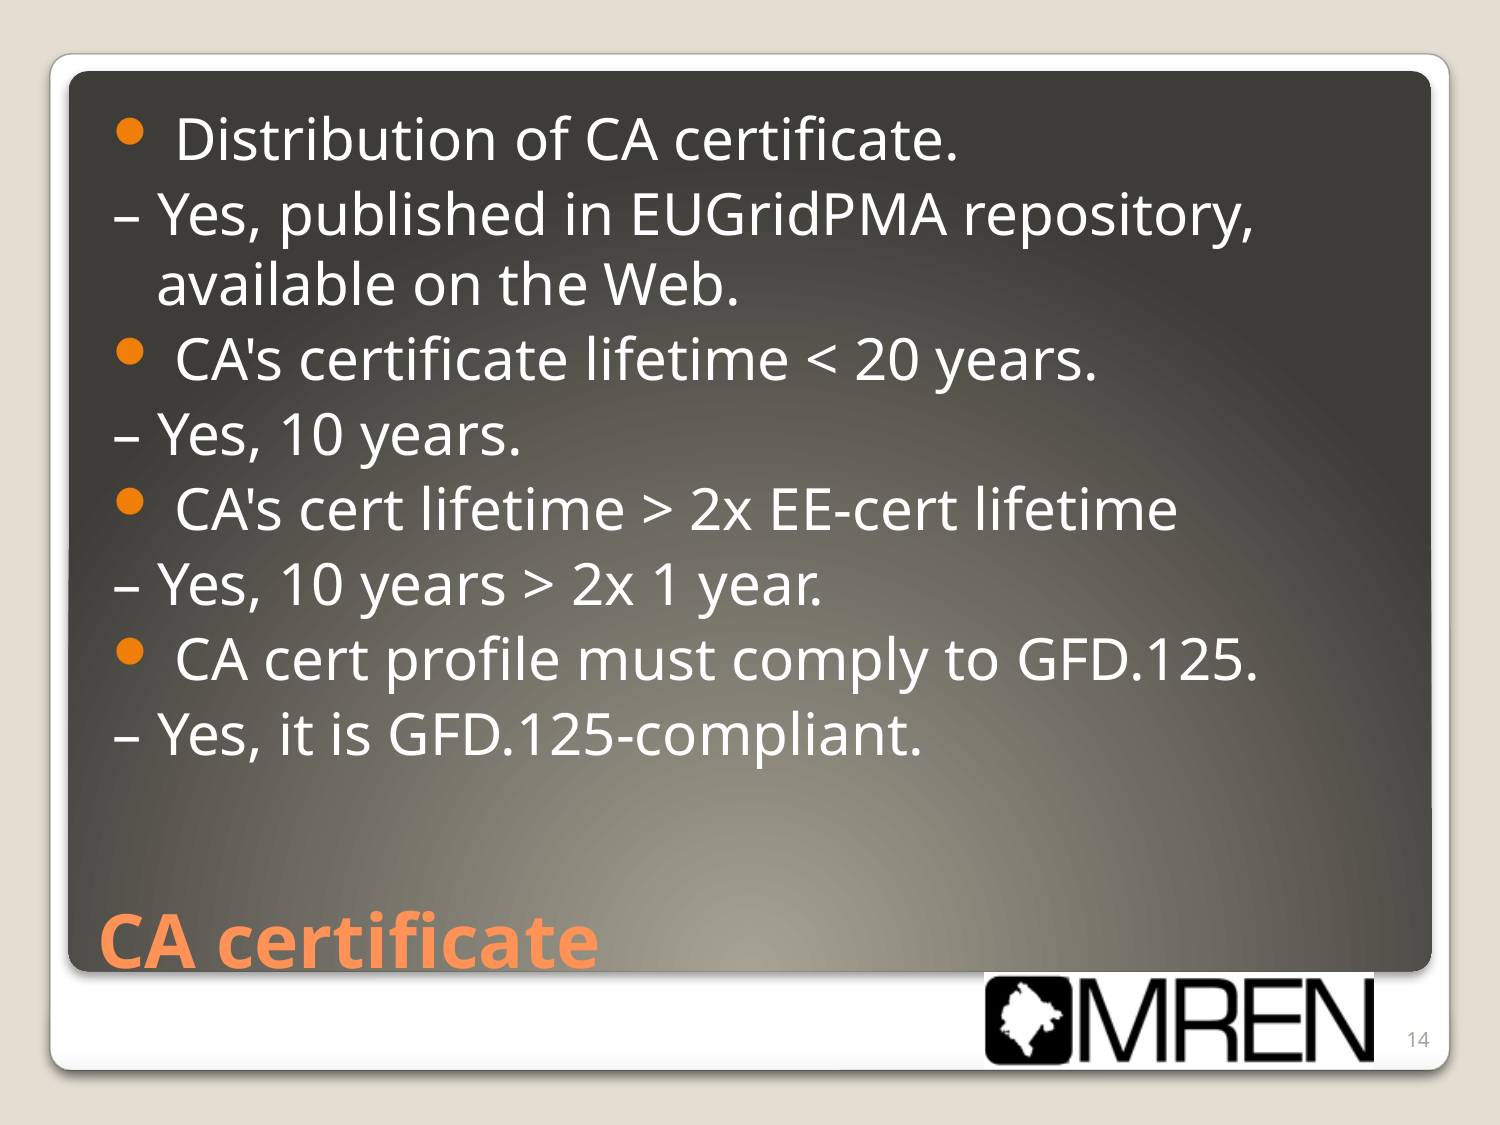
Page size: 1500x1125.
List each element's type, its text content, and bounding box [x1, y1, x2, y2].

slide_number 14 [1380, 1002, 1445, 1063]
title CA certificate [82, 891, 1425, 992]
picture [984, 972, 1375, 1069]
list Distribution of CA certificate. – Yes, published in EUGridPMA repository, available on the Web. CA's certificate lifetime < 20 years. – Yes, 10 years. CA's cert lifetime > 2x EE-cert lifetime – Yes, 10 years > 2x 1 year. CA cert profile must comply to GFD.125. – Yes, it is GFD.125-compliant. [82, 86, 1425, 891]
